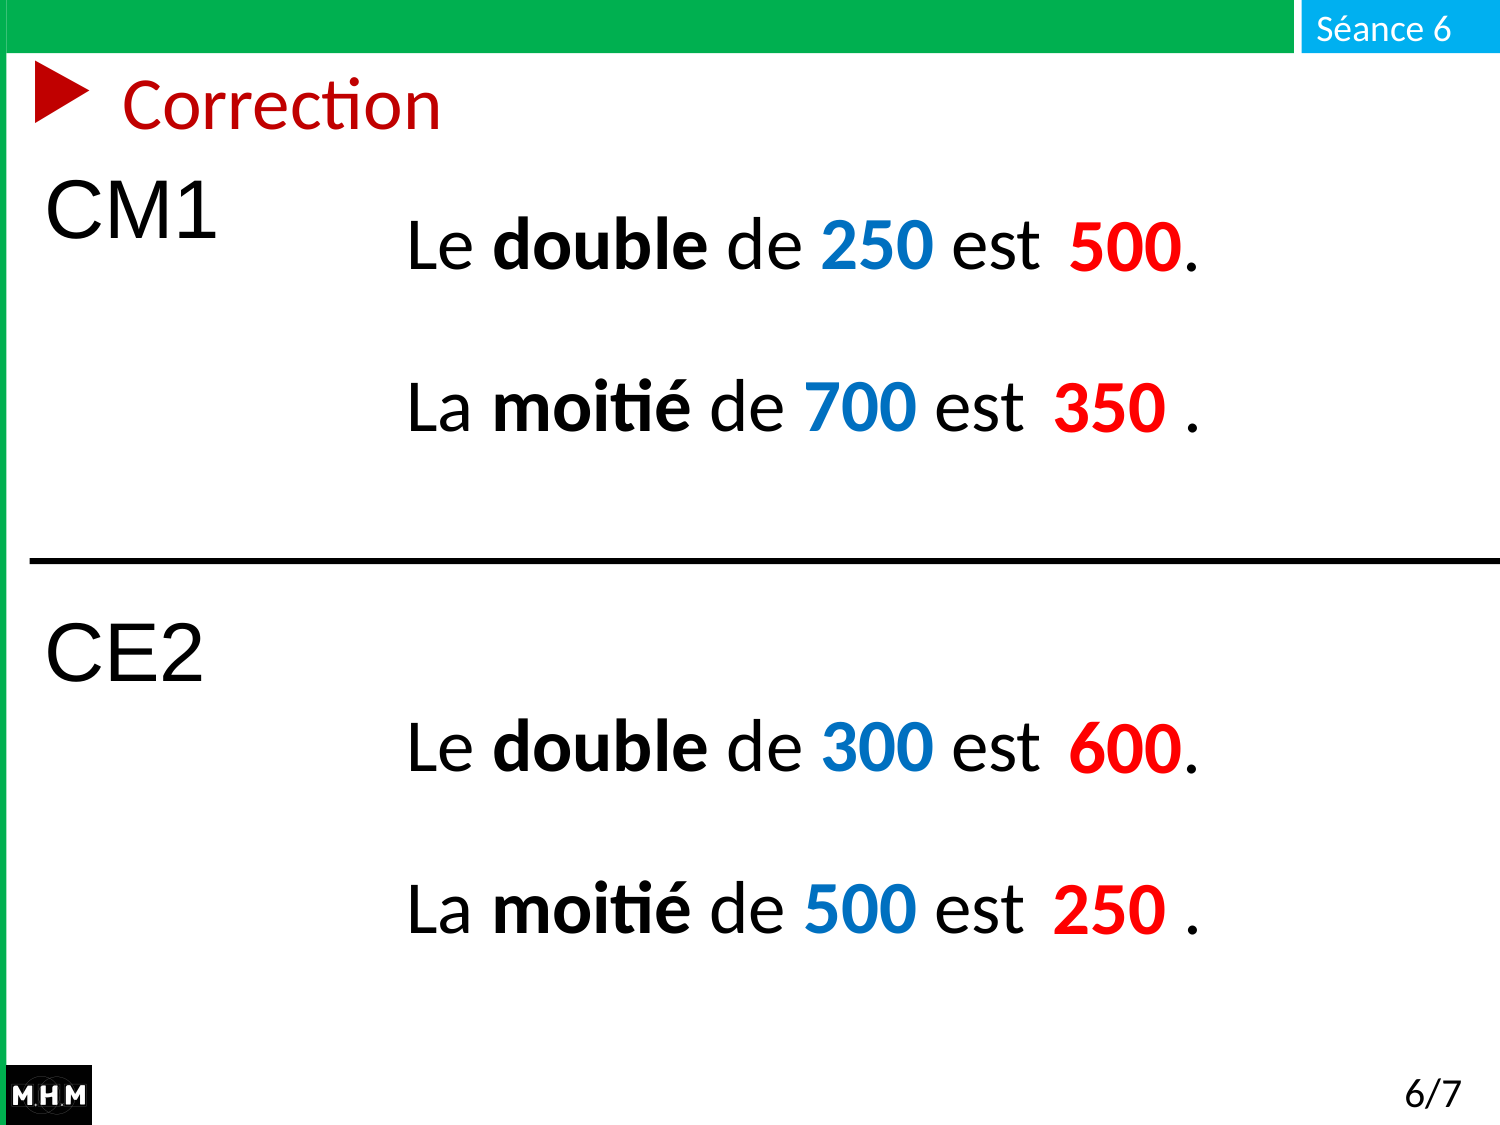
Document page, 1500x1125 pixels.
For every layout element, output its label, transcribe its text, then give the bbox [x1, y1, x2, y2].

text_box 350 . [1023, 355, 1232, 461]
text_box 600. [1049, 696, 1220, 803]
text_box Le double de 300 est … La moitié de 500 est … [391, 682, 1128, 975]
text_box 6/7 [1389, 1064, 1500, 1125]
text_box 500. [1049, 194, 1220, 301]
text_box CM1 [29, 147, 1004, 256]
text_box Le double de 250 est … La moitié de 700 est … [391, 180, 1128, 473]
text_box CE2 [29, 590, 1004, 699]
text_box 250 . [1023, 857, 1232, 963]
title Correction [13, 58, 1397, 154]
picture [6, 1065, 92, 1125]
